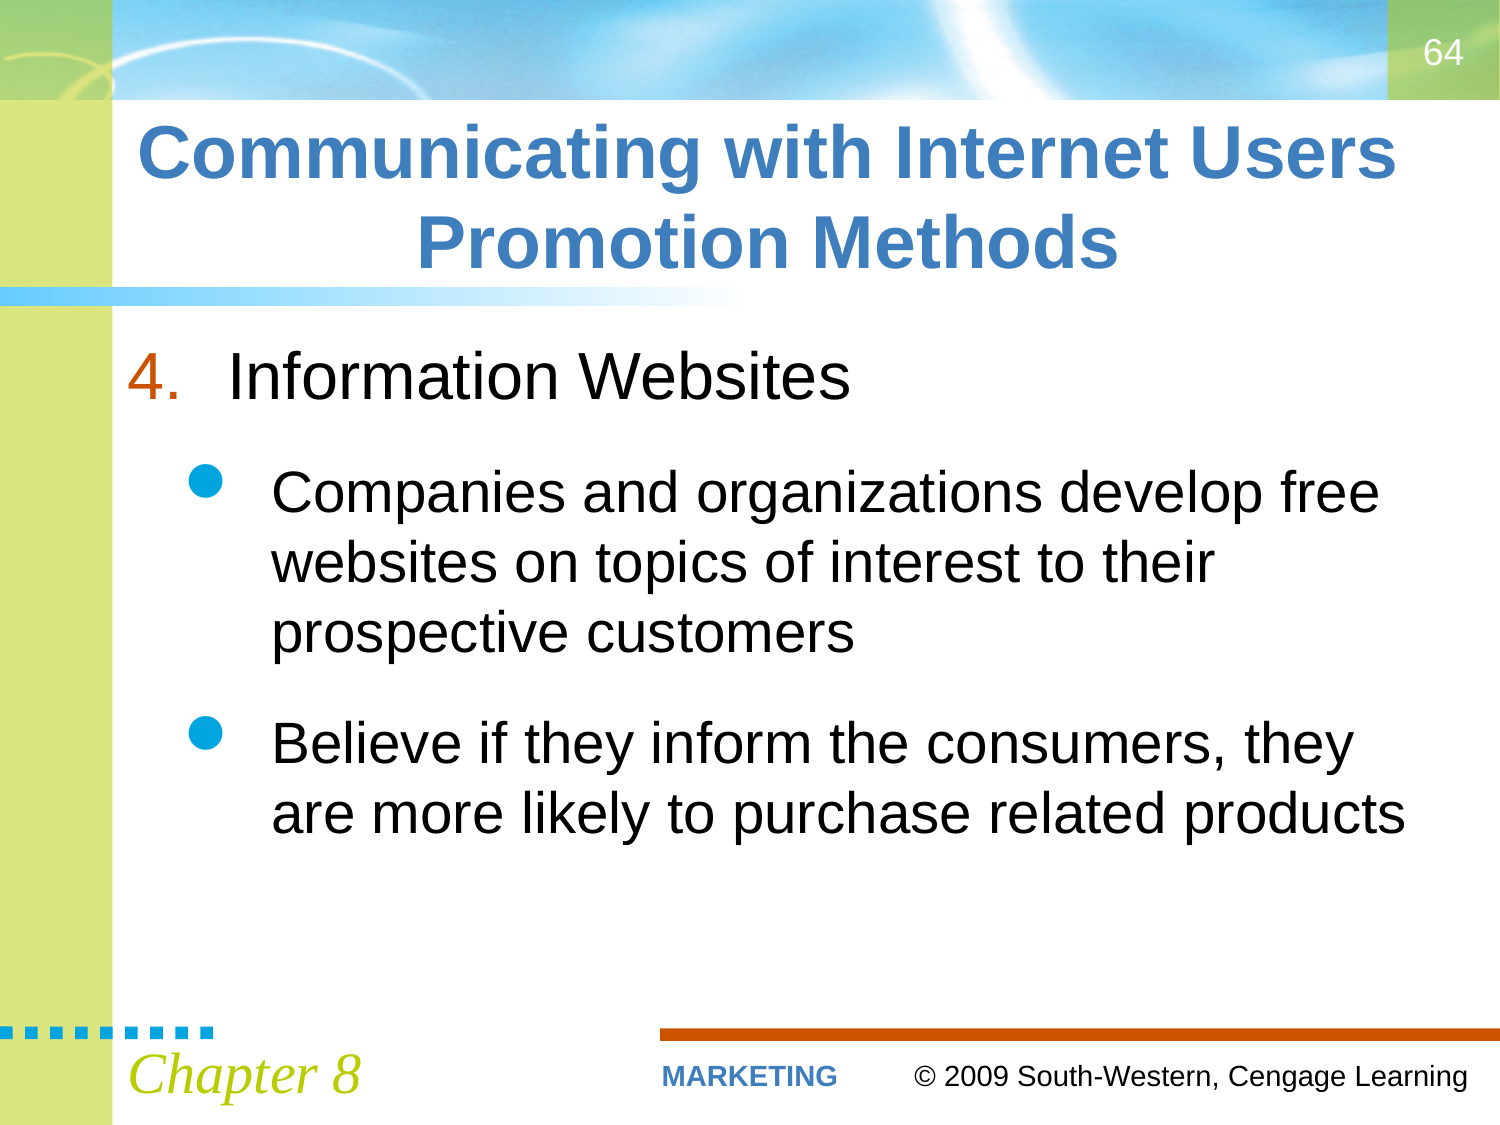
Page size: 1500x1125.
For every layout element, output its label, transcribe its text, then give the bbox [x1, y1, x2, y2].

list Information Websites Companies and organizations develop free websites on topics of interest to their prospective customers Believe if they inform the consumers, they are more likely to purchase related products [112, 324, 1451, 1001]
title Communicating with Internet Users Promotion Methods [112, 99, 1426, 288]
footer Chapter 8 [112, 1012, 638, 1113]
slide_number 64 [1387, 0, 1500, 101]
